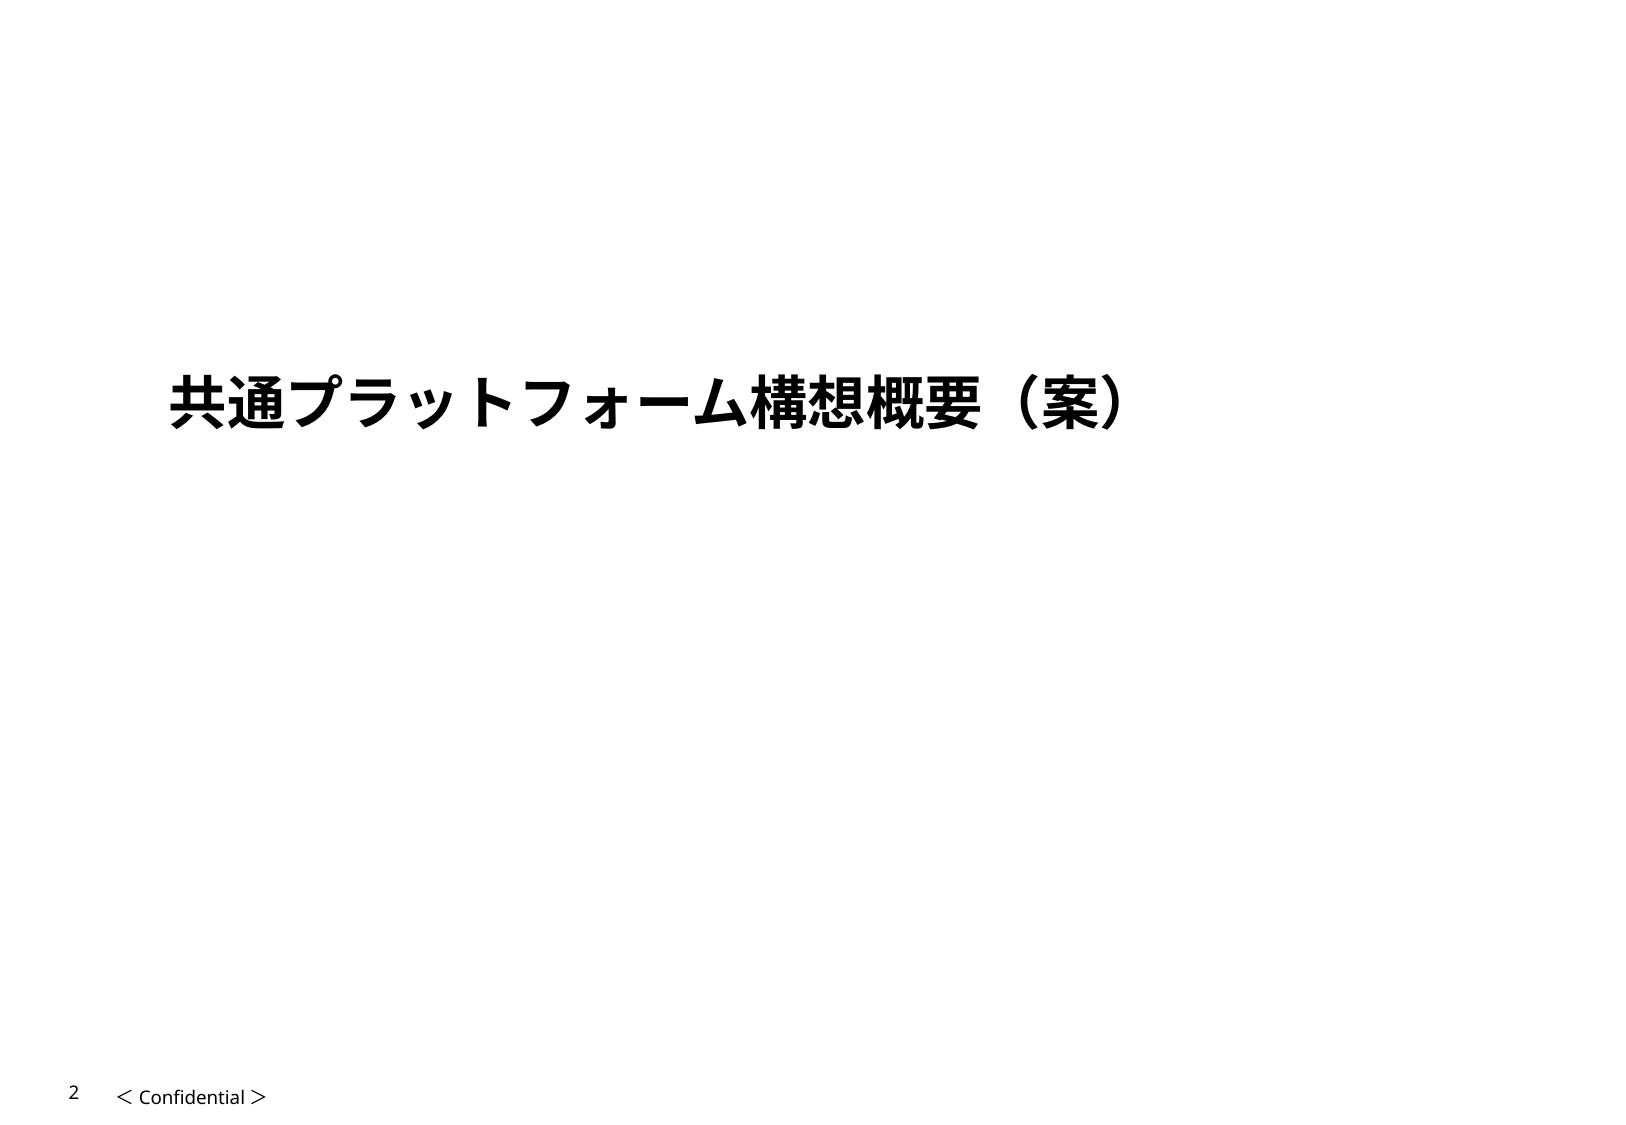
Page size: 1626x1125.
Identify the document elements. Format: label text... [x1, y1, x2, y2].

text_box ＜Confidential＞ [115, 1080, 783, 1109]
list 共通プラットフォーム構想概要（案） [168, 366, 1313, 437]
text_box 2 [68, 1080, 98, 1109]
